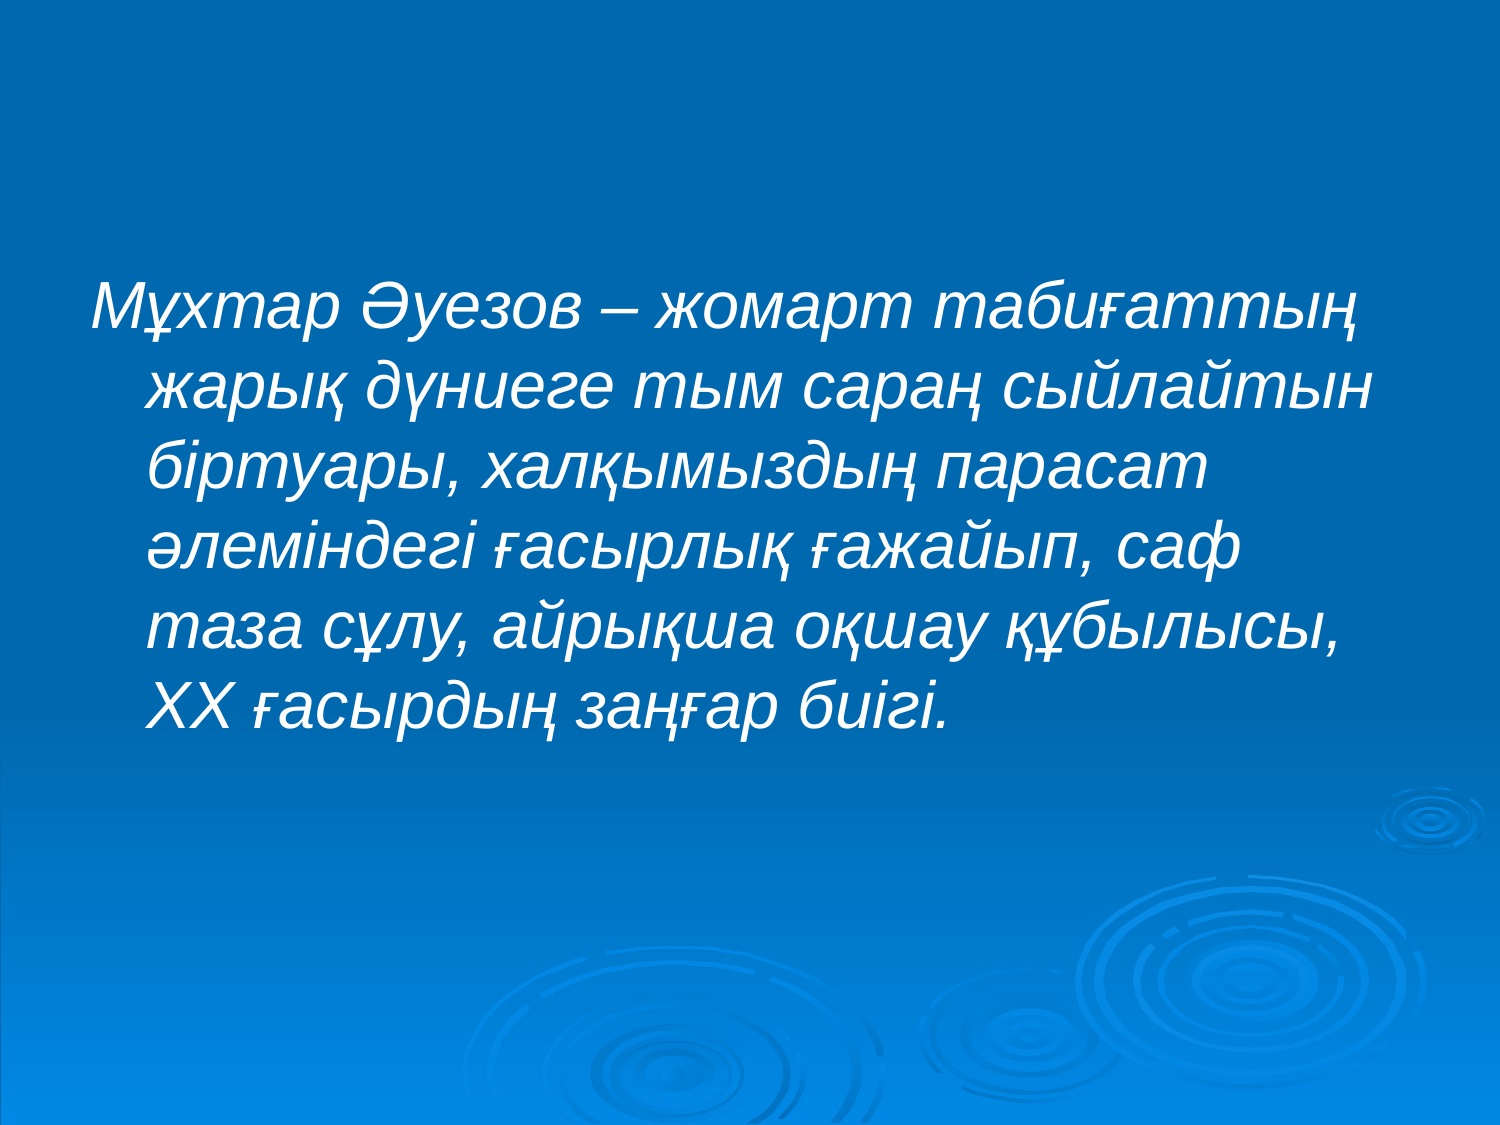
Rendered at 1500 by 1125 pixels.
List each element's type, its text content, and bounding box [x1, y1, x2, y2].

list Мұхтар Әуезов – жомарт табиғаттың жарық дүниеге тым сараң сыйлайтын біртуары, халқымыздың парасат әлеміндегі ғасырлық ғажайып, саф таза сұлу, айрықша оқшау құбылысы, ХХ ғасырдың заңғар биігі. [74, 160, 1426, 1006]
